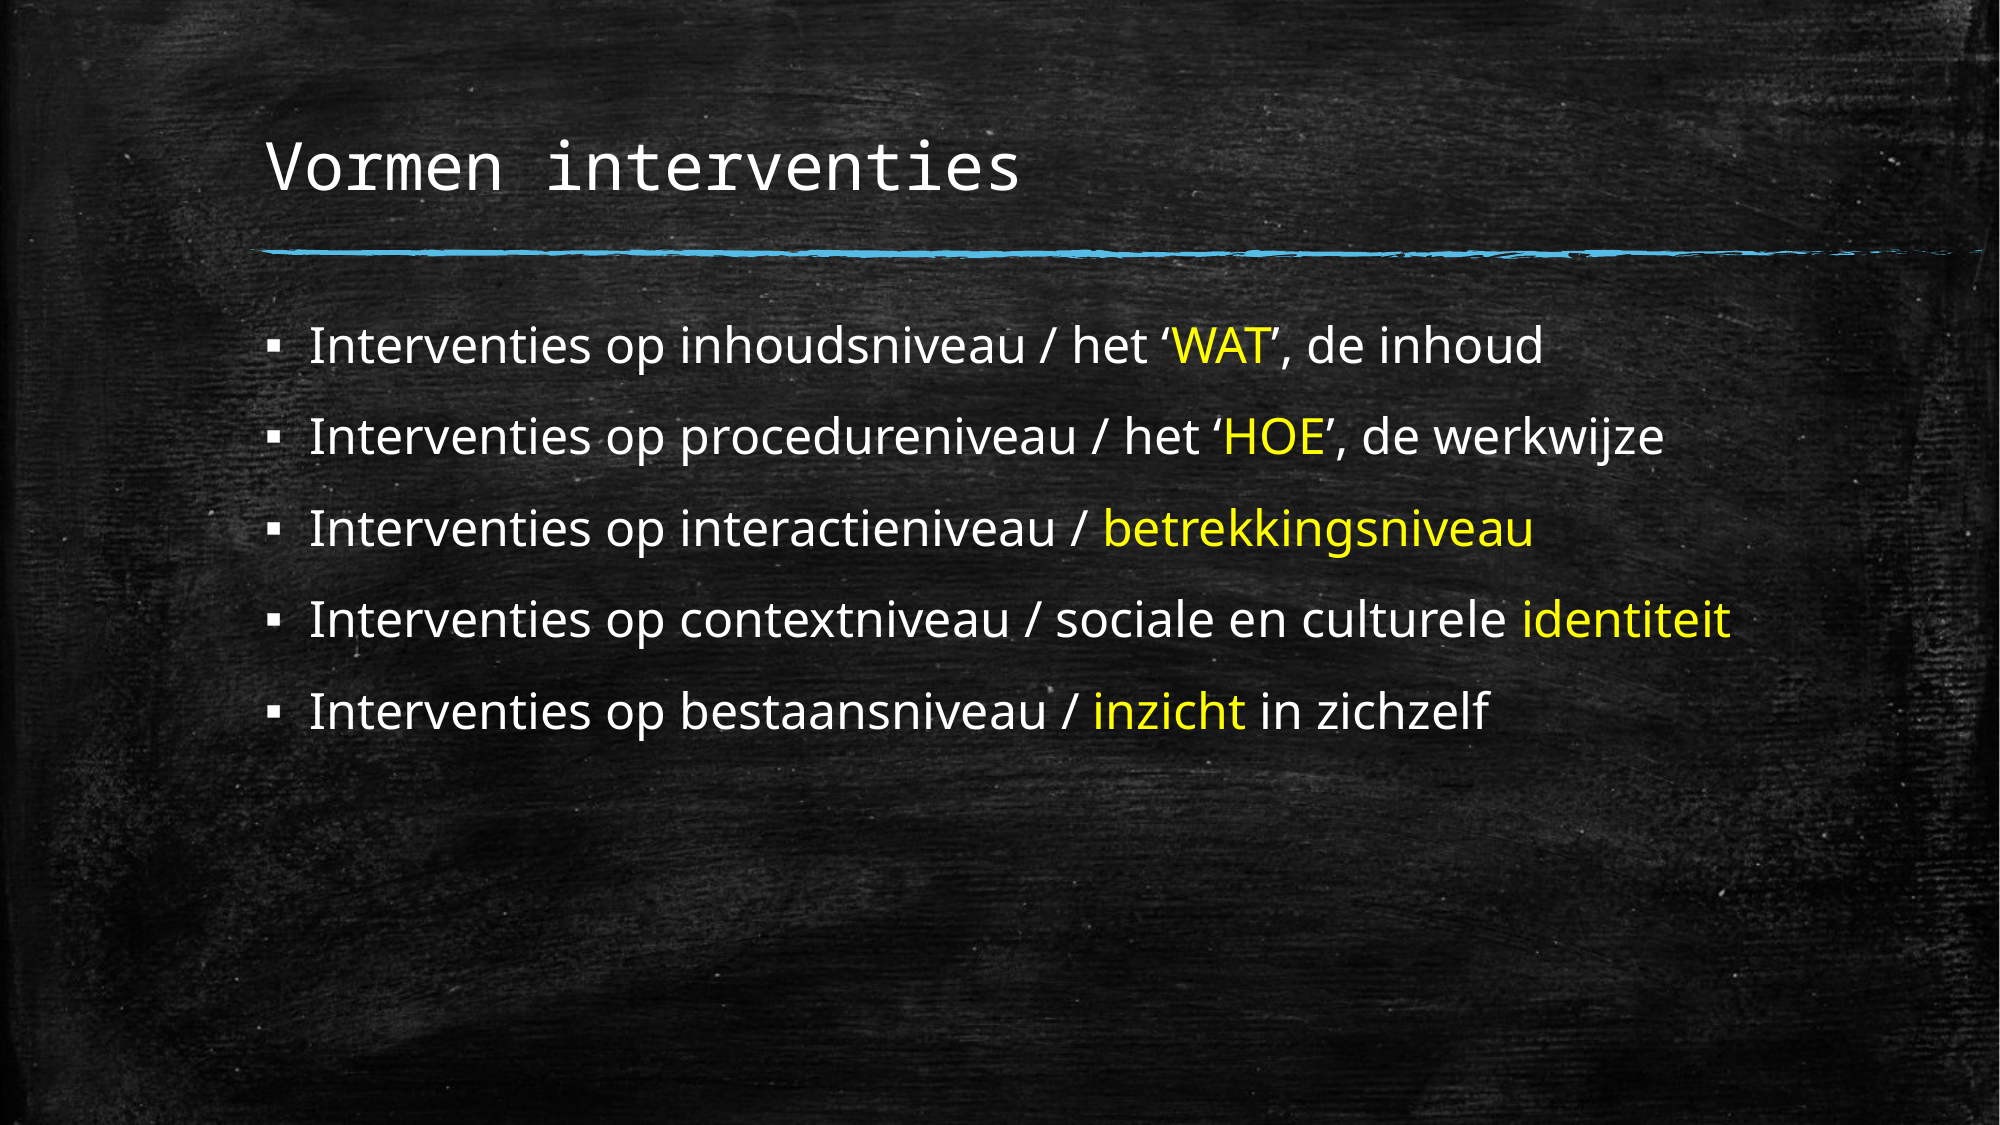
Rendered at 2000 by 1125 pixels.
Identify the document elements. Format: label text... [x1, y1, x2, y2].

title Vormen interventies [249, 45, 1750, 213]
list Interventies op inhoudsniveau / het ‘WAT’, de inhoud Interventies op procedureniveau / het ‘HOE’, de werkwijze Interventies op interactieniveau / betrekkingsniveau Interventies op contextniveau / sociale en culturele identiteit Interventies op bestaansniveau / inzicht in zichzelf [249, 312, 1750, 1013]
